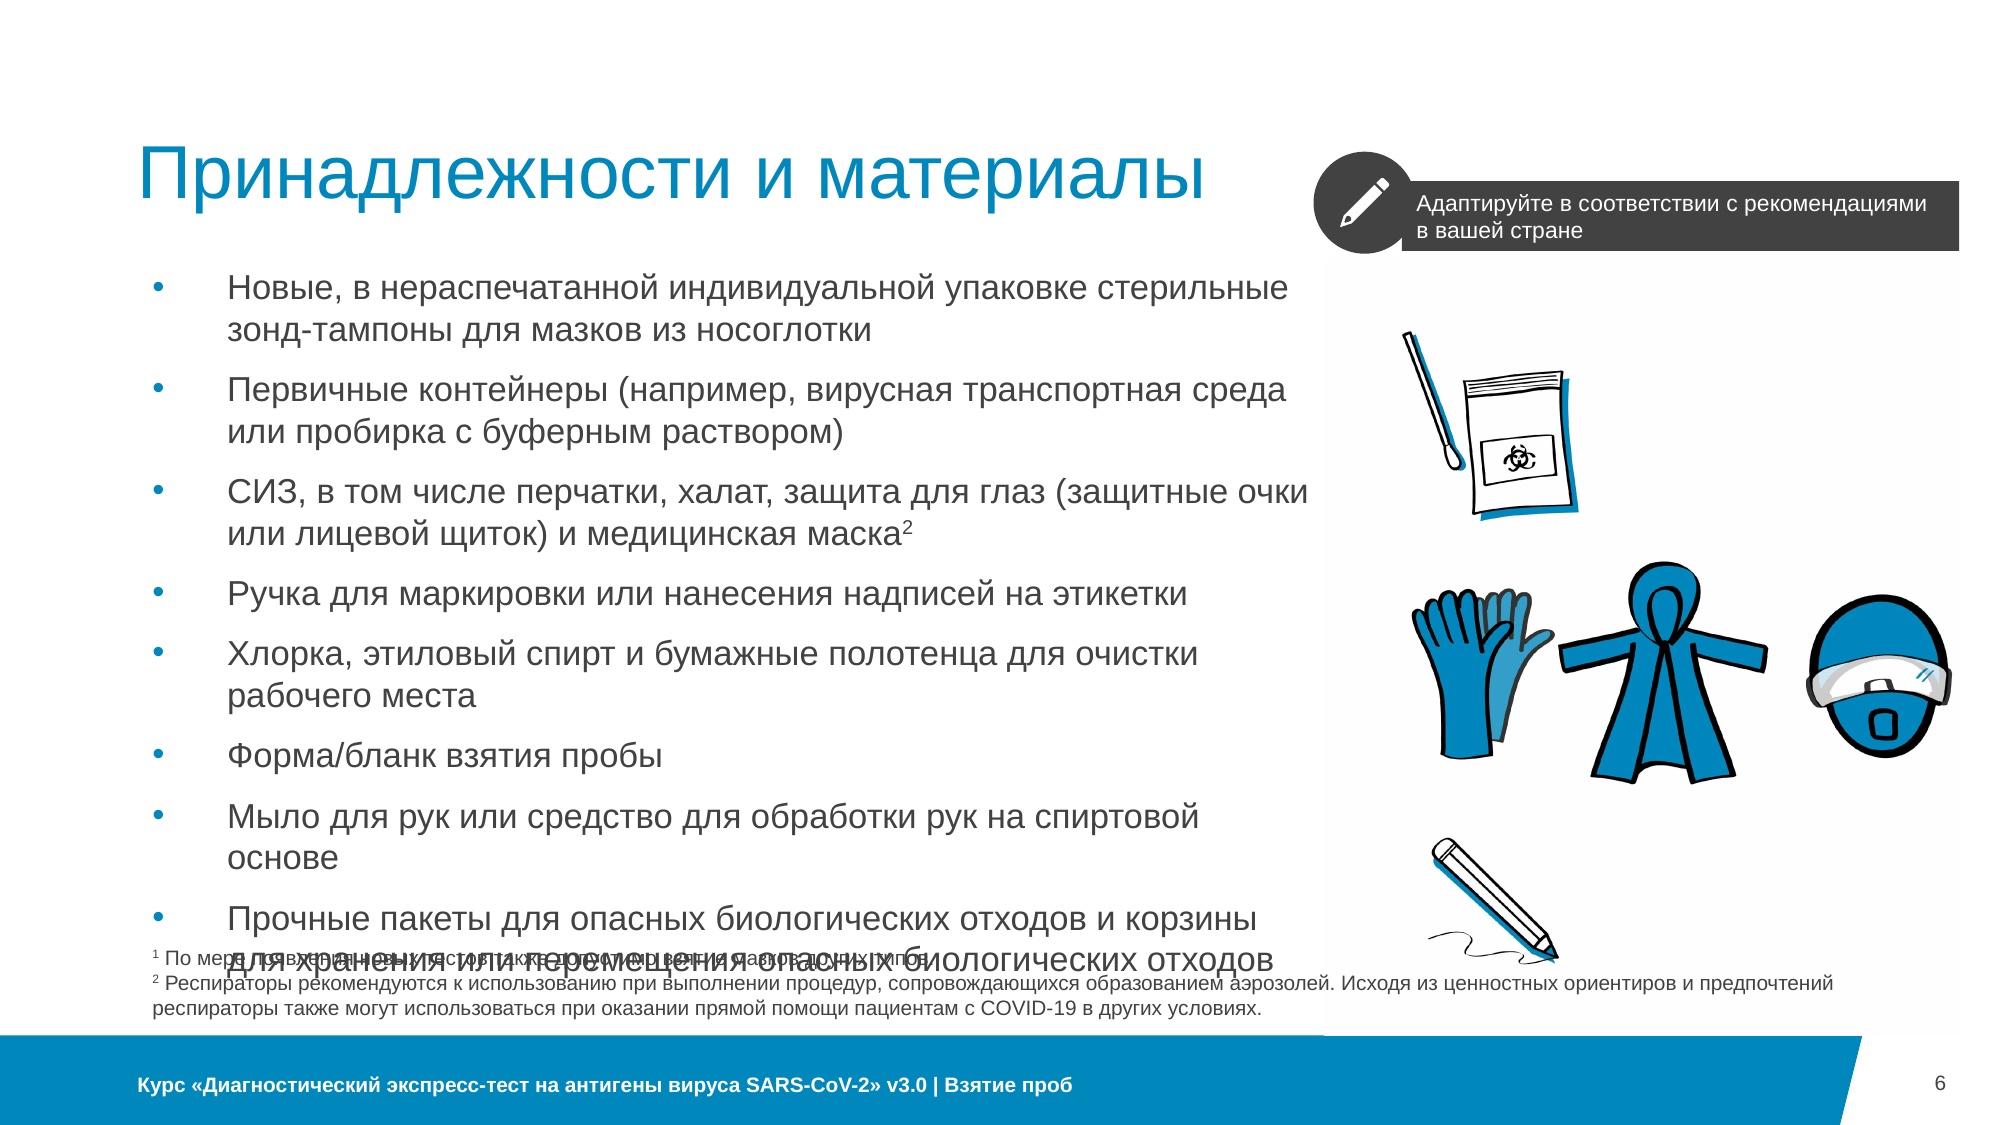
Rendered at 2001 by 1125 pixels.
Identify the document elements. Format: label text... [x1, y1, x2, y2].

slide_number 6 [1862, 1043, 1947, 1125]
title Принадлежности и материалы [137, 59, 1863, 215]
list Новые, в нераспечатанной индивидуальной упаковке стерильные зонд-тампоны для мазков из носоглотки Первичные контейнеры (например, вирусная транспортная среда или пробирка с буферным раствором) СИЗ, в том числе перчатки, халат, защита для глаз (защитные очки или лицевой щиток) и медицинская маска2 Ручка для маркировки или нанесения надписей на этикетки Хлорка, этиловый спирт и бумажные полотенца для очистки рабочего места Форма/бланк взятия пробы Мыло для рук или средство для обработки рук на спиртовой основе Прочные пакеты для опасных биологических отходов и корзины для хранения или перемещения опасных биологических отходов [137, 258, 1318, 936]
text_box 1 По мере появления новых тестов также допустимо взятие мазков других типов. 2 Респираторы рекомендуются к использованию при выполнении процедур, сопровождающихся образованием аэрозолей. Исходя из ценностных ориентиров и предпочтений респираторы также могут использоваться при оказании прямой помощи пациентам с COVID-19 в других условиях. [137, 936, 1318, 1027]
footer Курс «Диагностический экспресс-тест на антигены вируса SARS-CoV-2» v3.0 | Взятие проб [137, 1042, 1338, 1125]
picture [1323, 256, 1960, 1036]
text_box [1315, 153, 1960, 252]
